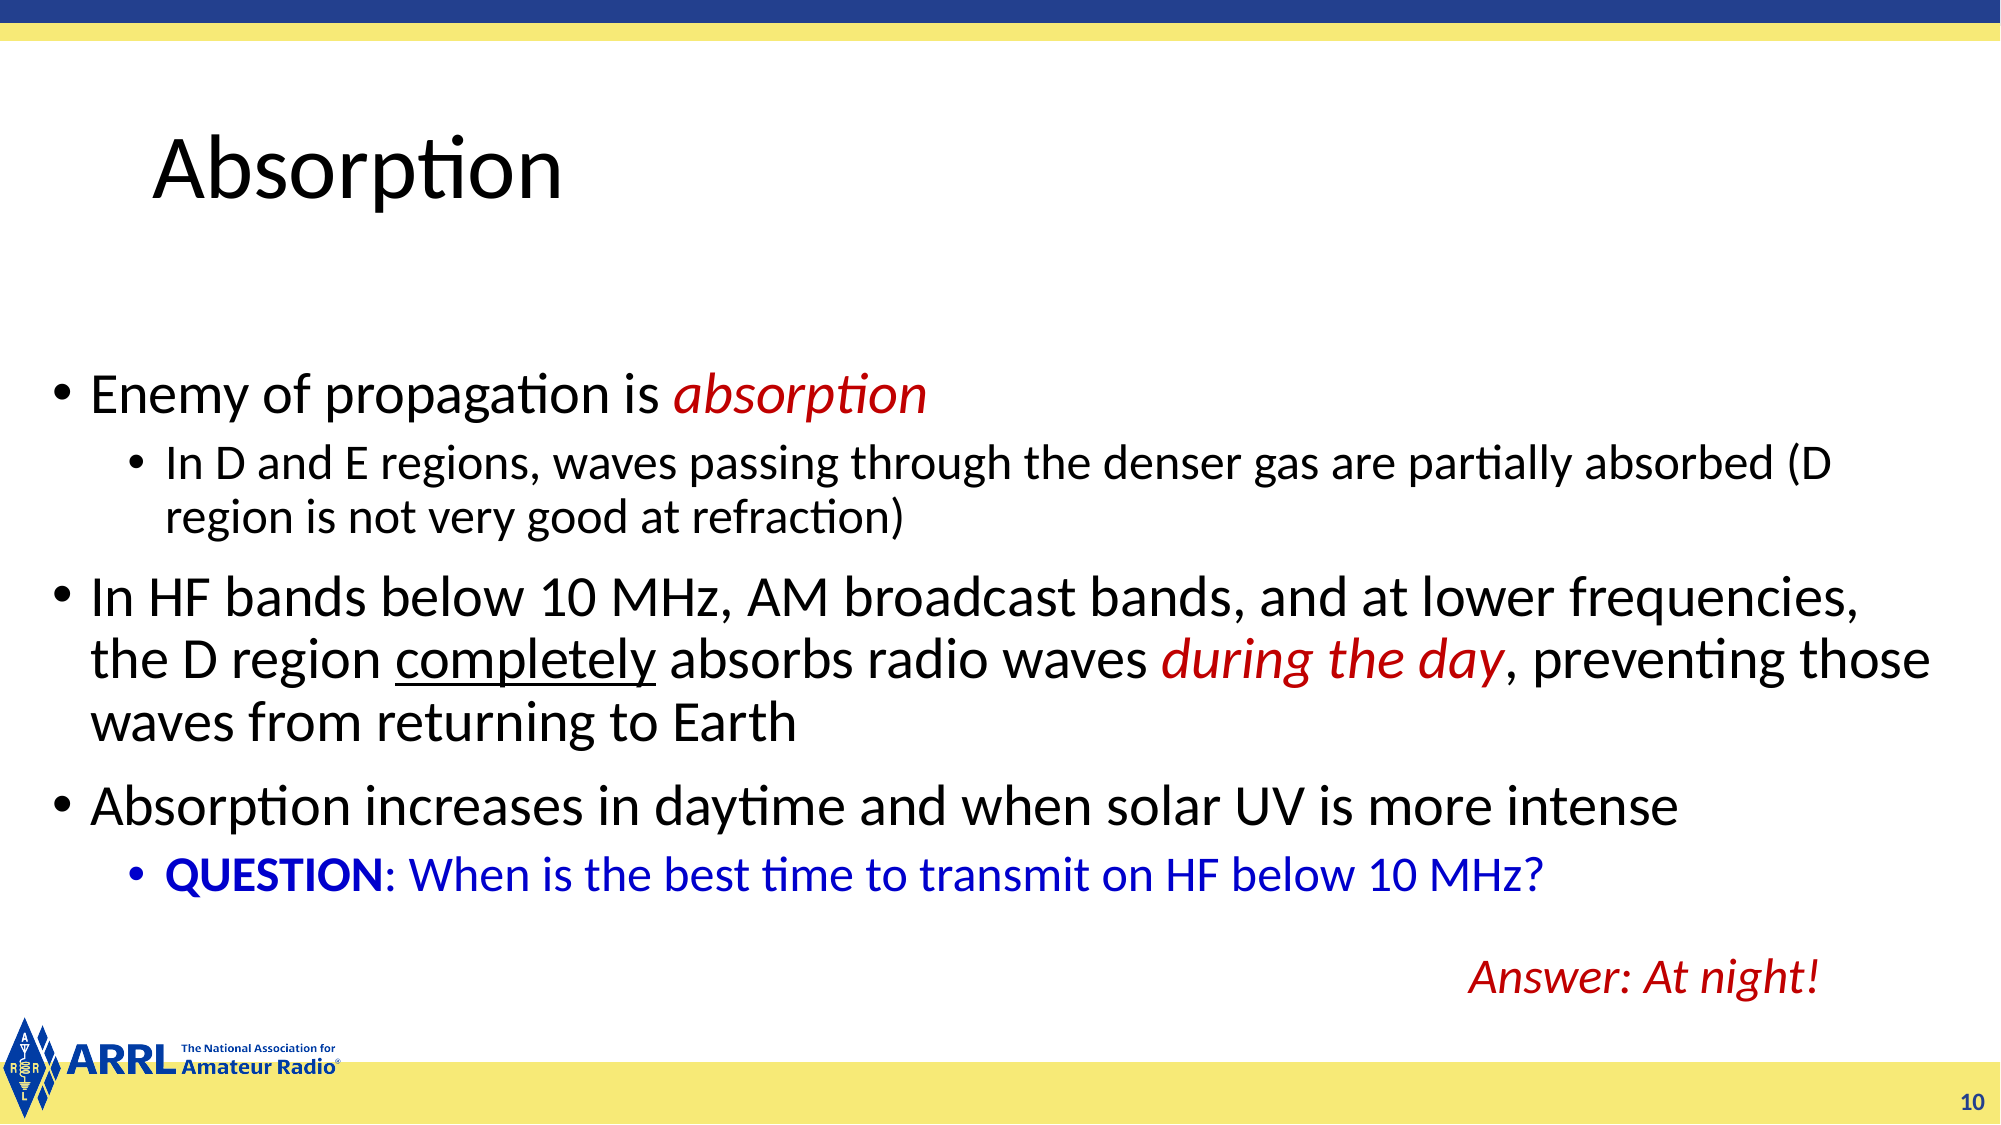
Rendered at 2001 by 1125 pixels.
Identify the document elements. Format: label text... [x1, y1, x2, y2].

picture [1, 1015, 342, 1121]
title Absorption [137, 59, 1863, 278]
list Enemy of propagation is absorption In D and E regions, waves passing through the denser gas are partially absorbed (D region is not very good at refraction) In HF bands below 10 MHz, AM broadcast bands, and at lower frequencies, the D region completely absorbs radio waves during the day, preventing those waves from returning to Earth Absorption increases in daytime and when solar UV is more intense QUESTION: When is the best time to transmit on HF below 10 MHz? [37, 355, 1963, 1075]
text_box Answer: At night! [1453, 935, 1929, 1011]
